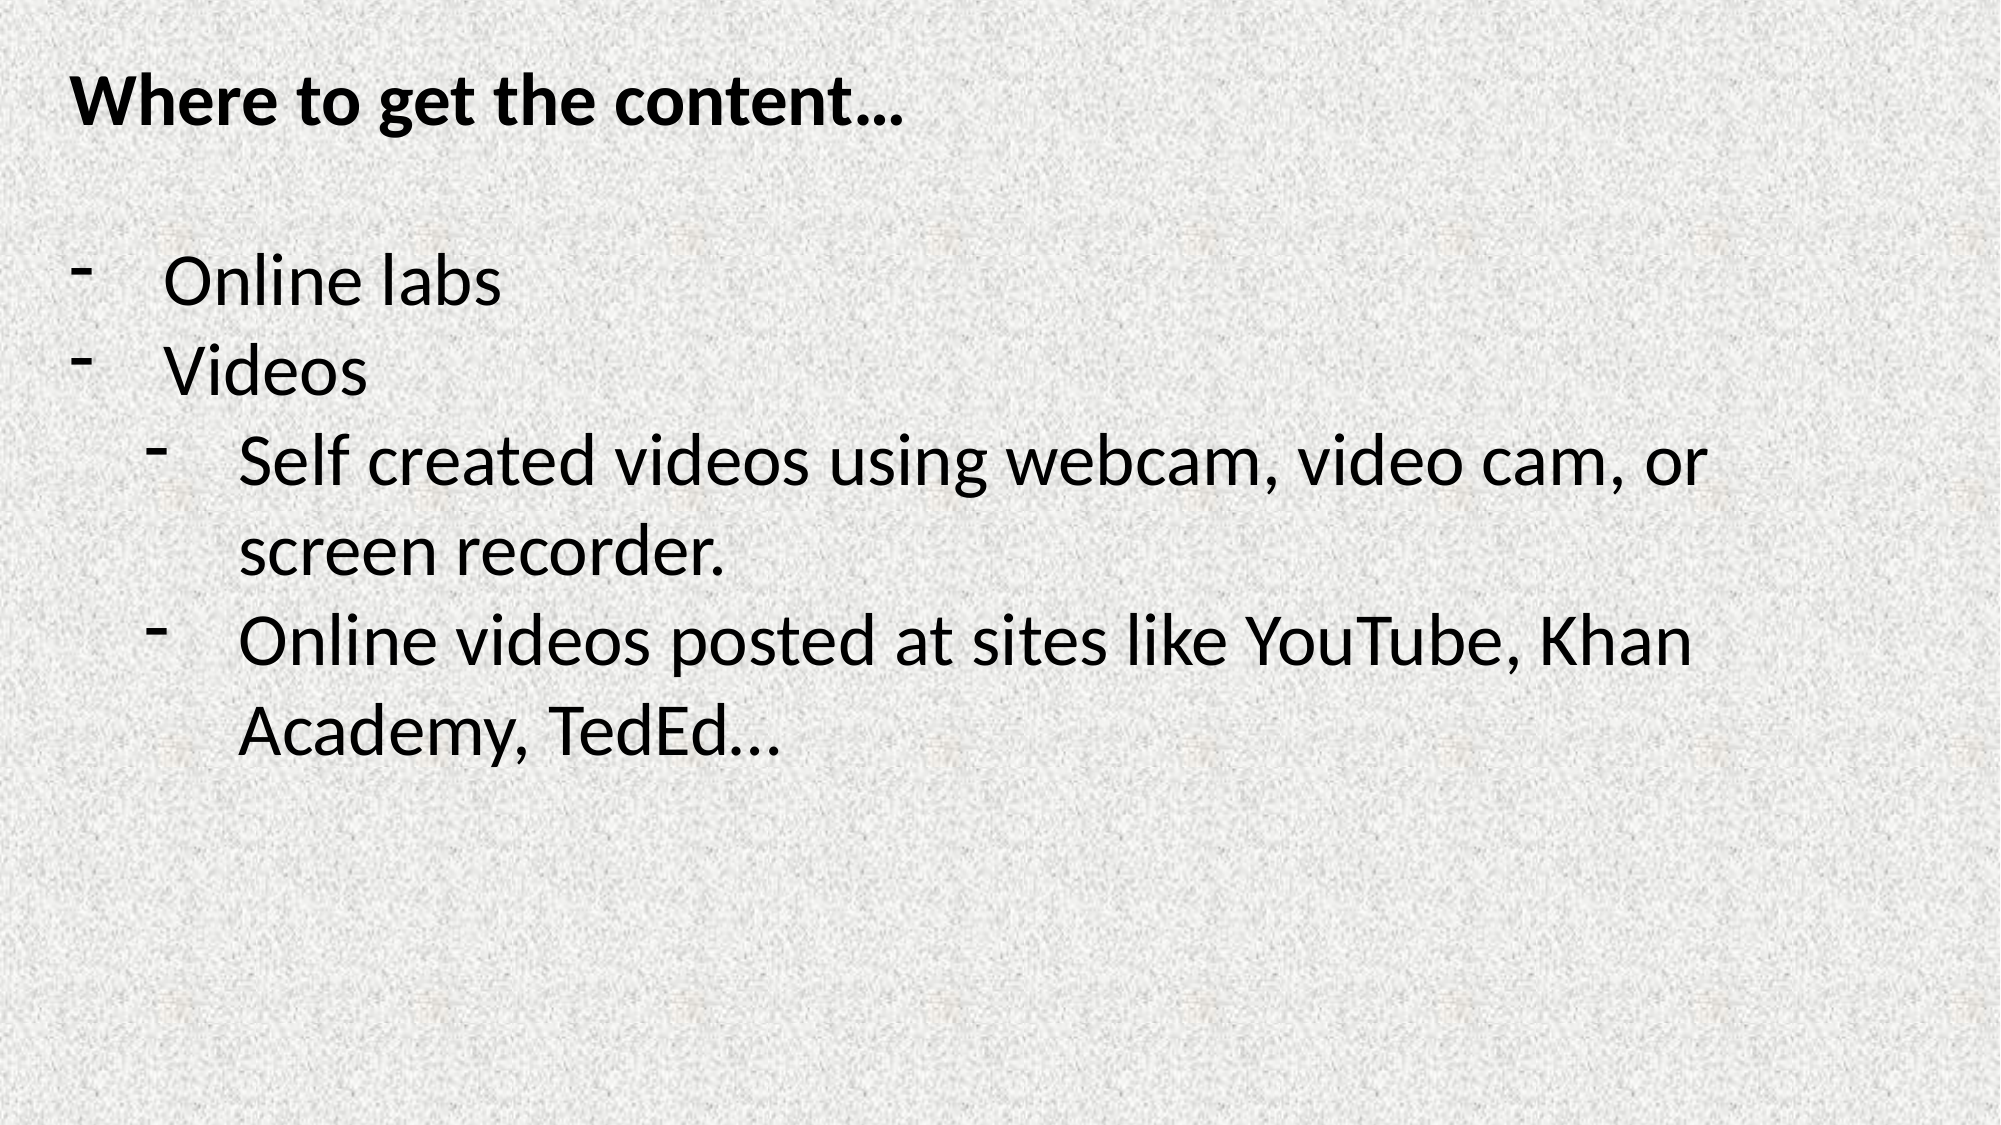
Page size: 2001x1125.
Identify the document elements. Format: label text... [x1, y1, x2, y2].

picture [0, 0, 2001, 1125]
text_box Where to get the content… Online labs Videos Self created videos using webcam, video cam, or screen recorder. Online videos posted at sites like YouTube, Khan Academy, TedEd… [55, 42, 1920, 958]
